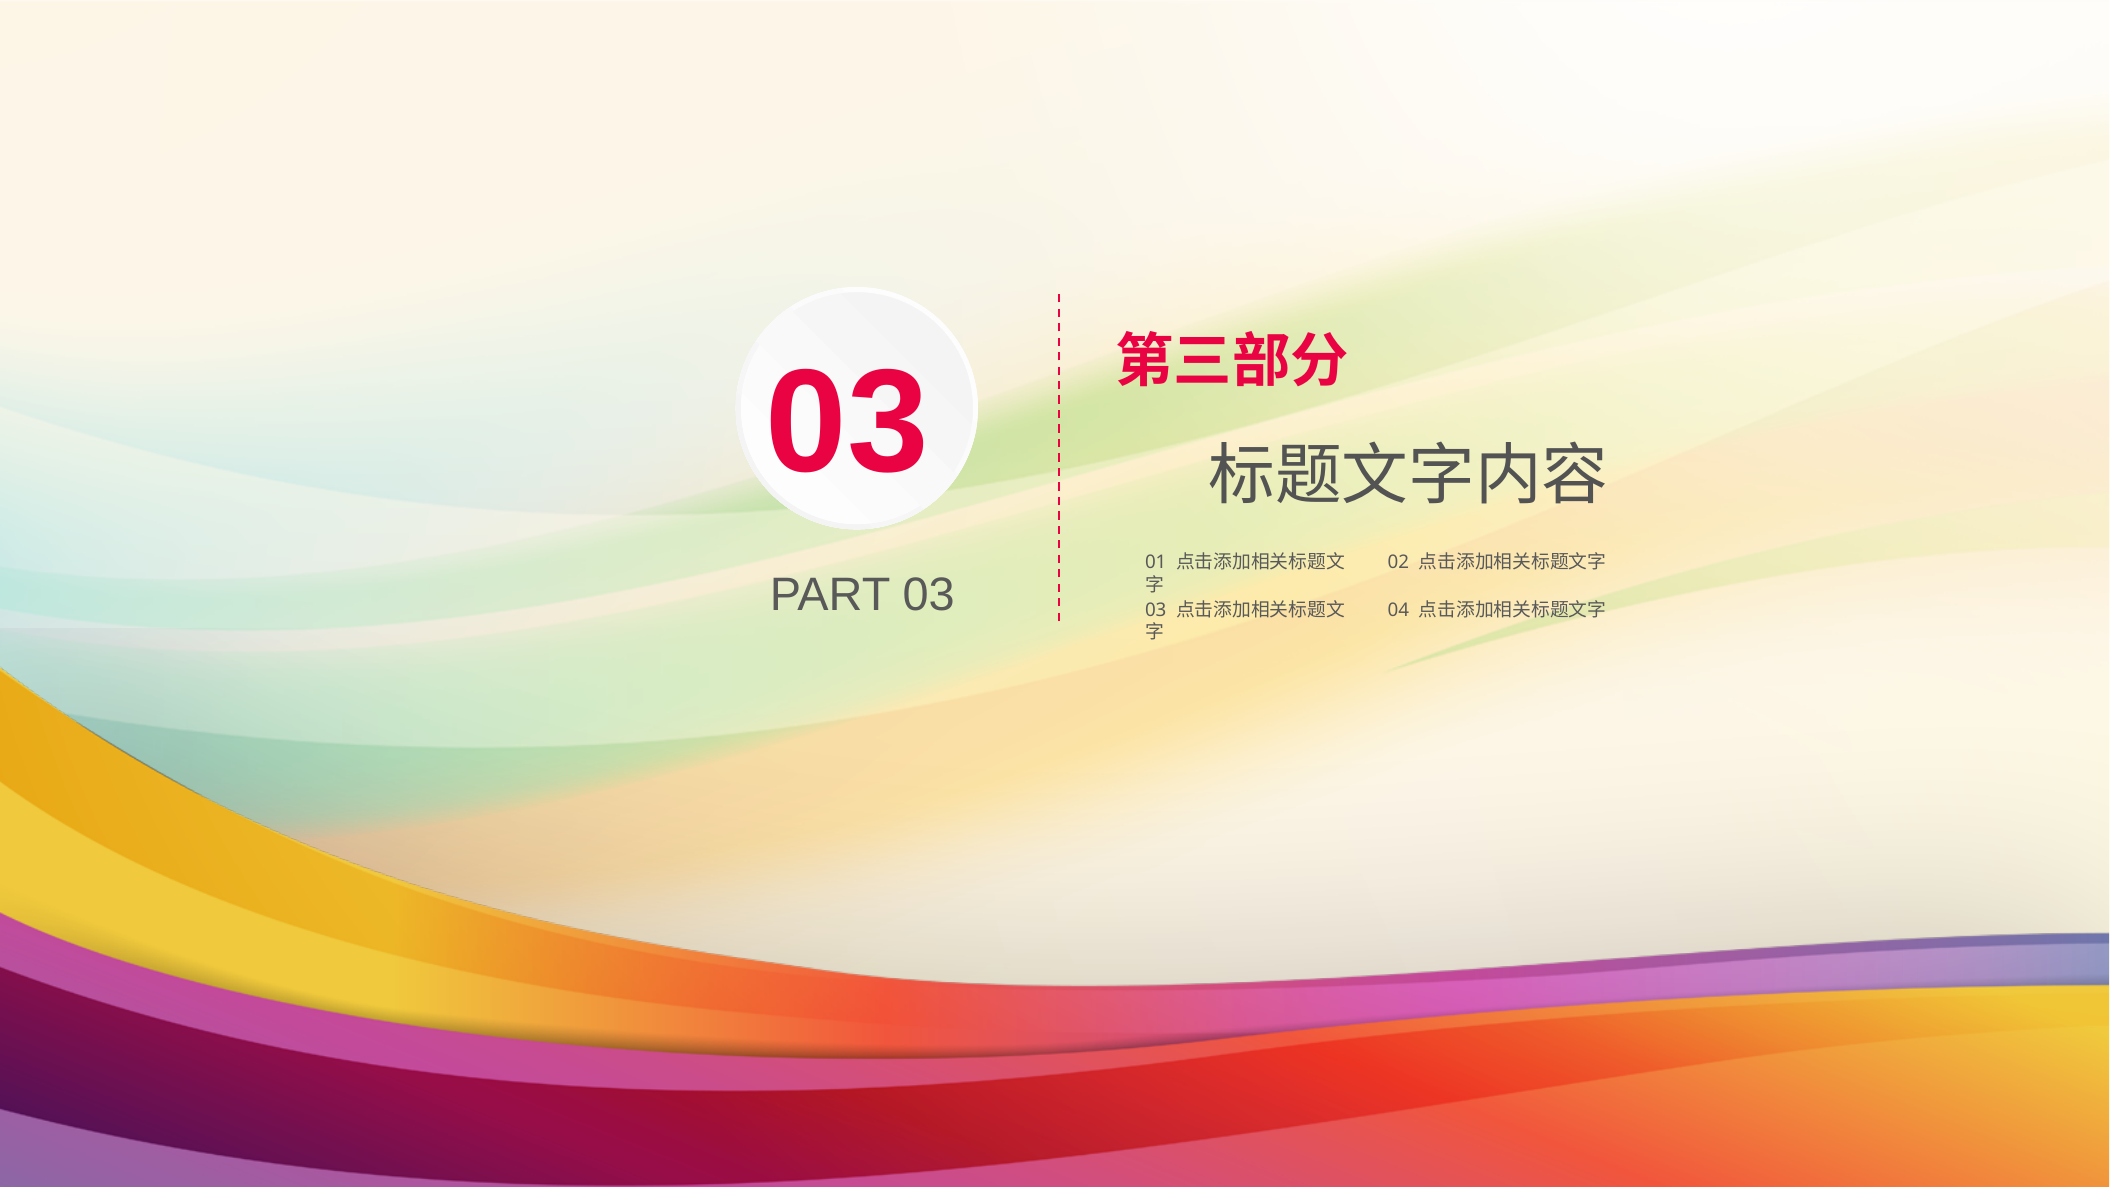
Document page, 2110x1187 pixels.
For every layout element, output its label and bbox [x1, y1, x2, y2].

text_box [735, 287, 978, 530]
picture [0, 0, 2110, 1187]
